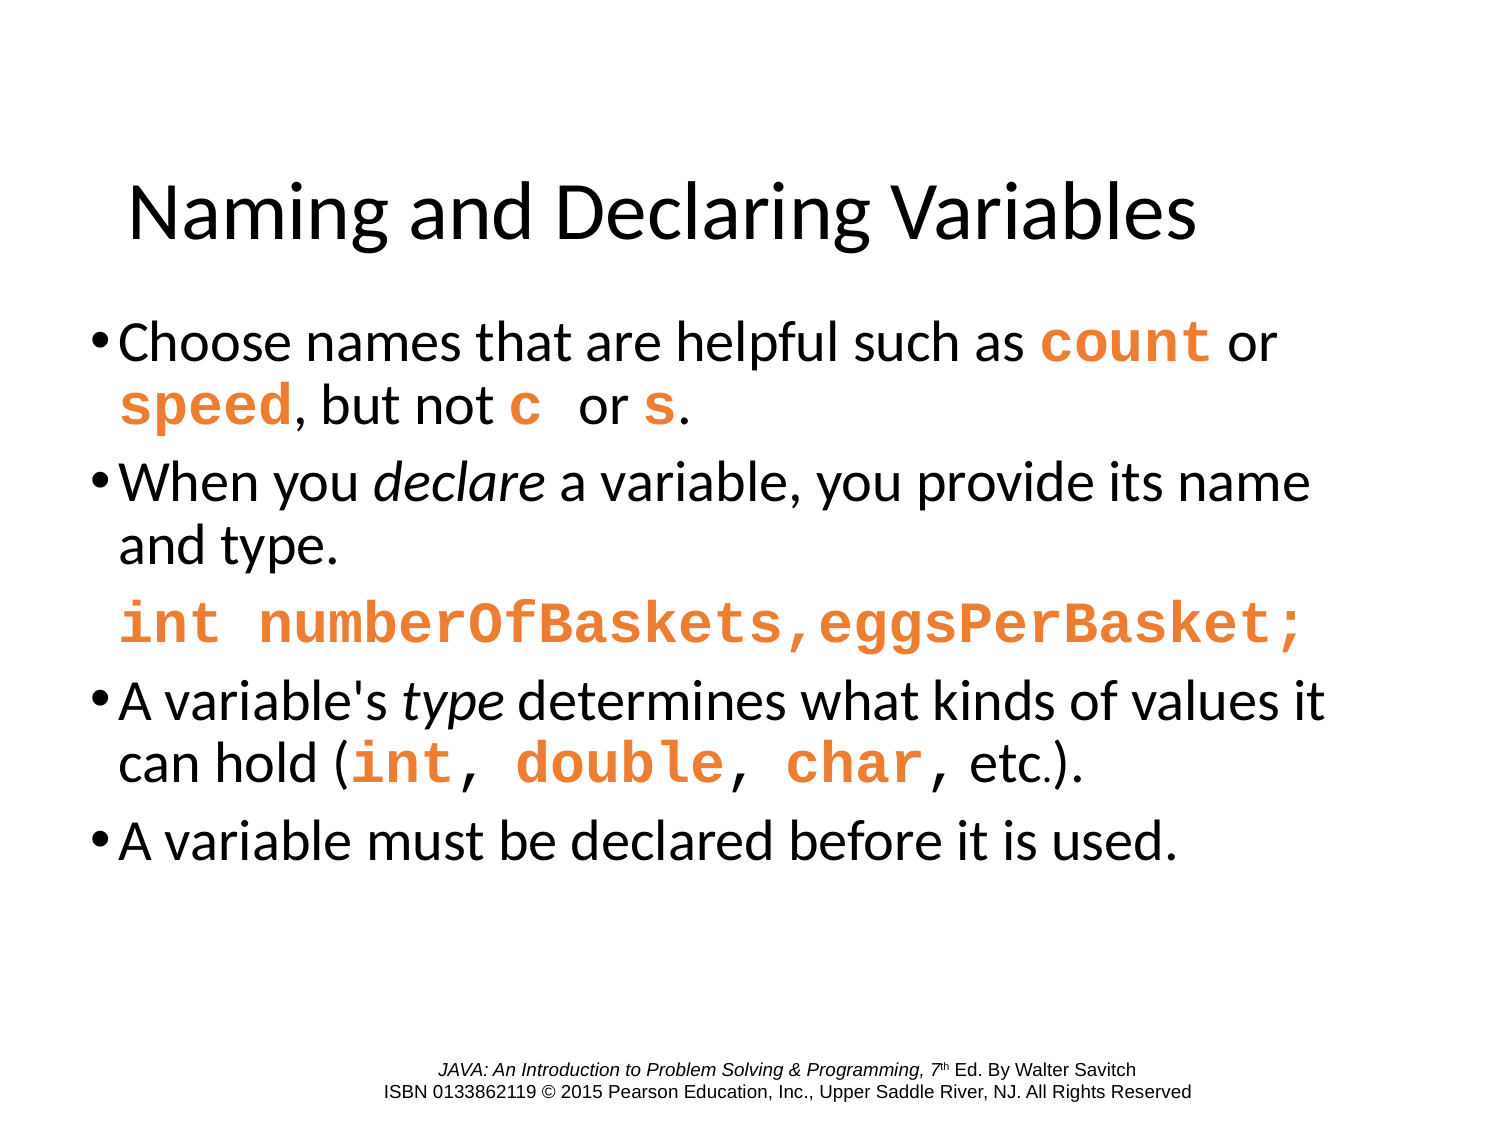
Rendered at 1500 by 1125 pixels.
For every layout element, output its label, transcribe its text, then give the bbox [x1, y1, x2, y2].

title Naming and Declaring Variables [112, 99, 1438, 325]
list Choose names that are helpful such as count or speed, but not c or s. When you declare a variable, you provide its name and type. int numberOfBaskets,eggsPerBasket; A variable's type determines what kinds of values it can hold (int, double, char, etc.). A variable must be declared before it is used. [75, 303, 1425, 1005]
